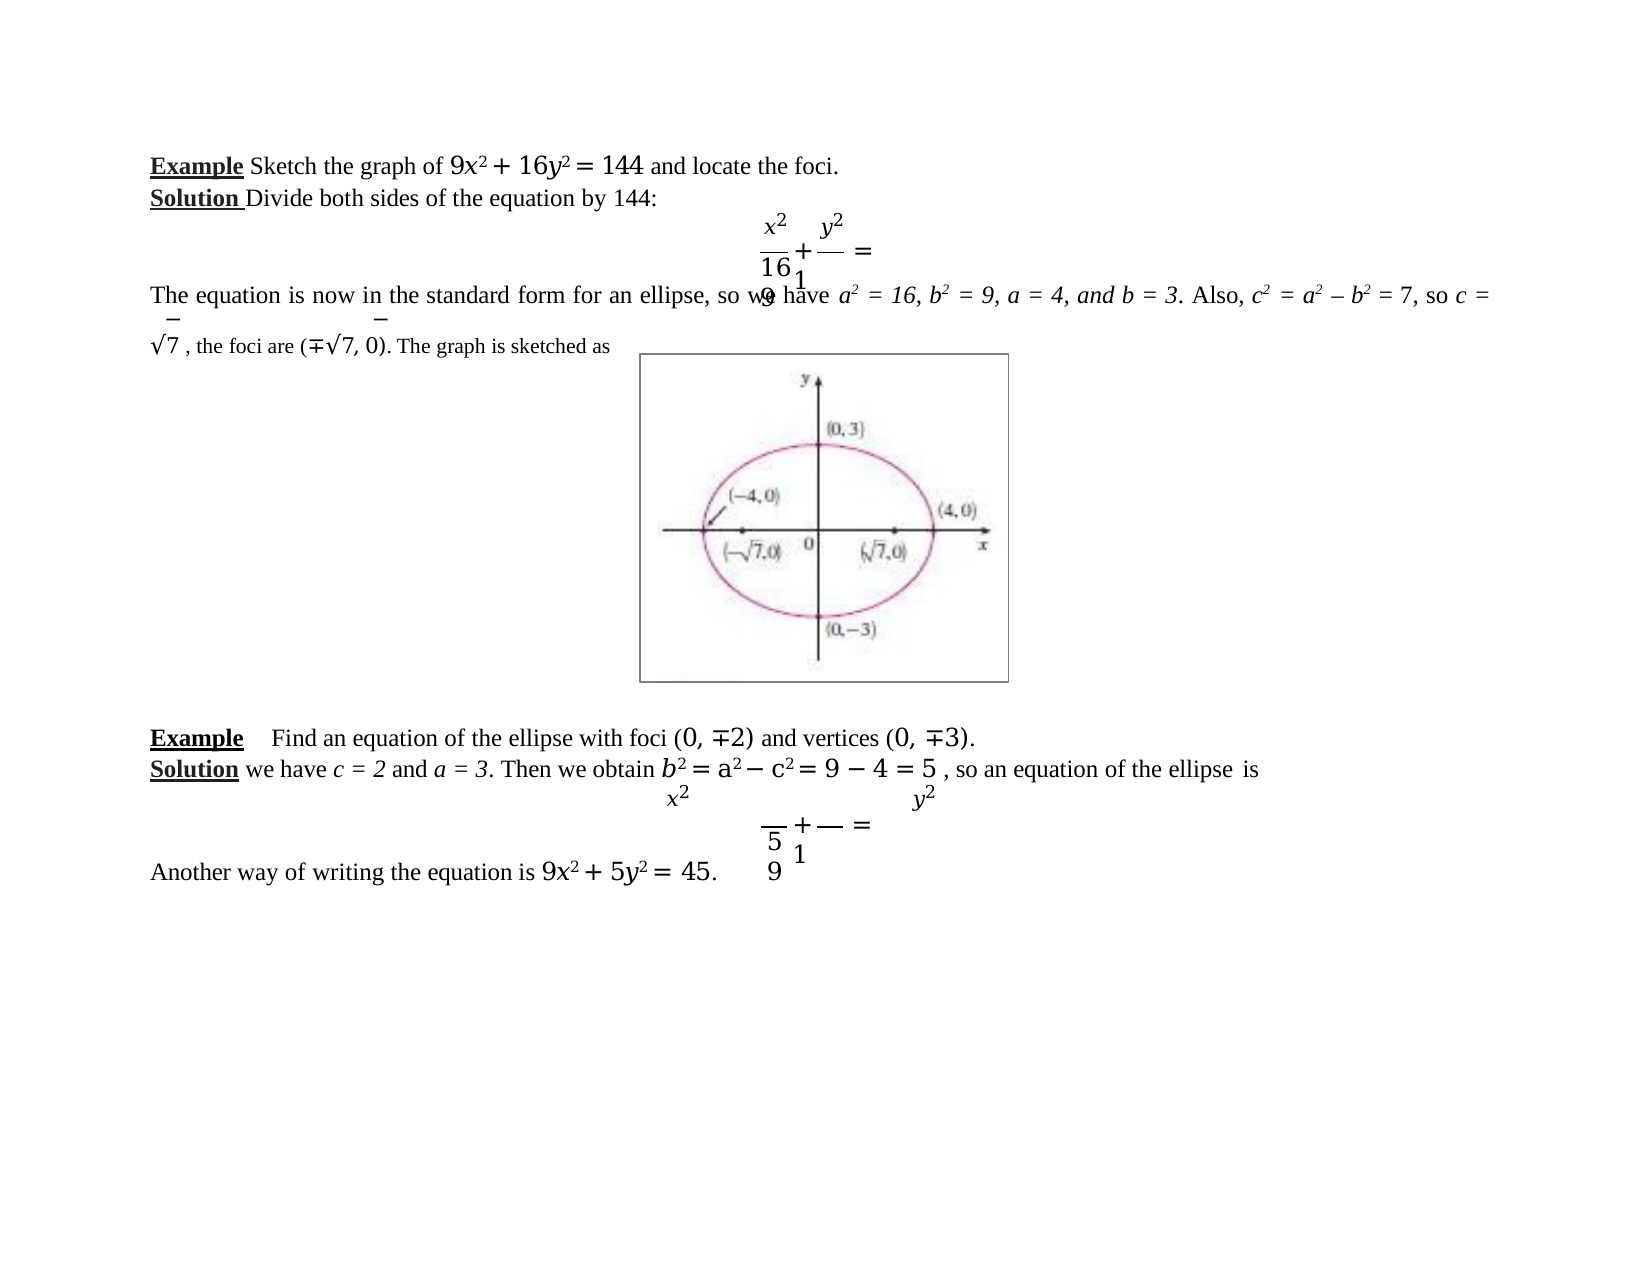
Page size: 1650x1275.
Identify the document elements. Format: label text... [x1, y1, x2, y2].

text_box Example Sketch the graph of 9𝑥2 + 16𝑦2 = 144 and locate the foci. Solution Divide both sides of the equation by 144: 𝑥2 𝑦2 [147, 142, 867, 239]
text_box 16 9 [757, 249, 790, 269]
text_box 5 9 [764, 823, 839, 886]
text_box + = 1 [790, 806, 892, 869]
text_box [639, 353, 1009, 682]
text_box + = 1 [790, 232, 893, 269]
text_box The equation is now in the standard form for an ellipse, so we have a2 = 16, b2 = 9, a = 4, and b = 3. Also, c2 = a2 – b2 = 7, so c = √7 , the foci are (∓√7, 0). The graph is sketched as [147, 269, 1503, 362]
text_box Another way of writing the equation is 9𝑥2 + 5𝑦2 = 45. [147, 851, 723, 886]
text_box Example Find an equation of the ellipse with foci (0, ∓2) and vertices (0, ∓3). Solution we have c = 2 and a = 3. Then we obtain 𝑏2 = a2 − c2 = 9 − 4 = 5 , so an equation of the ellipse is 𝑥2 𝑦2 [147, 715, 1265, 811]
